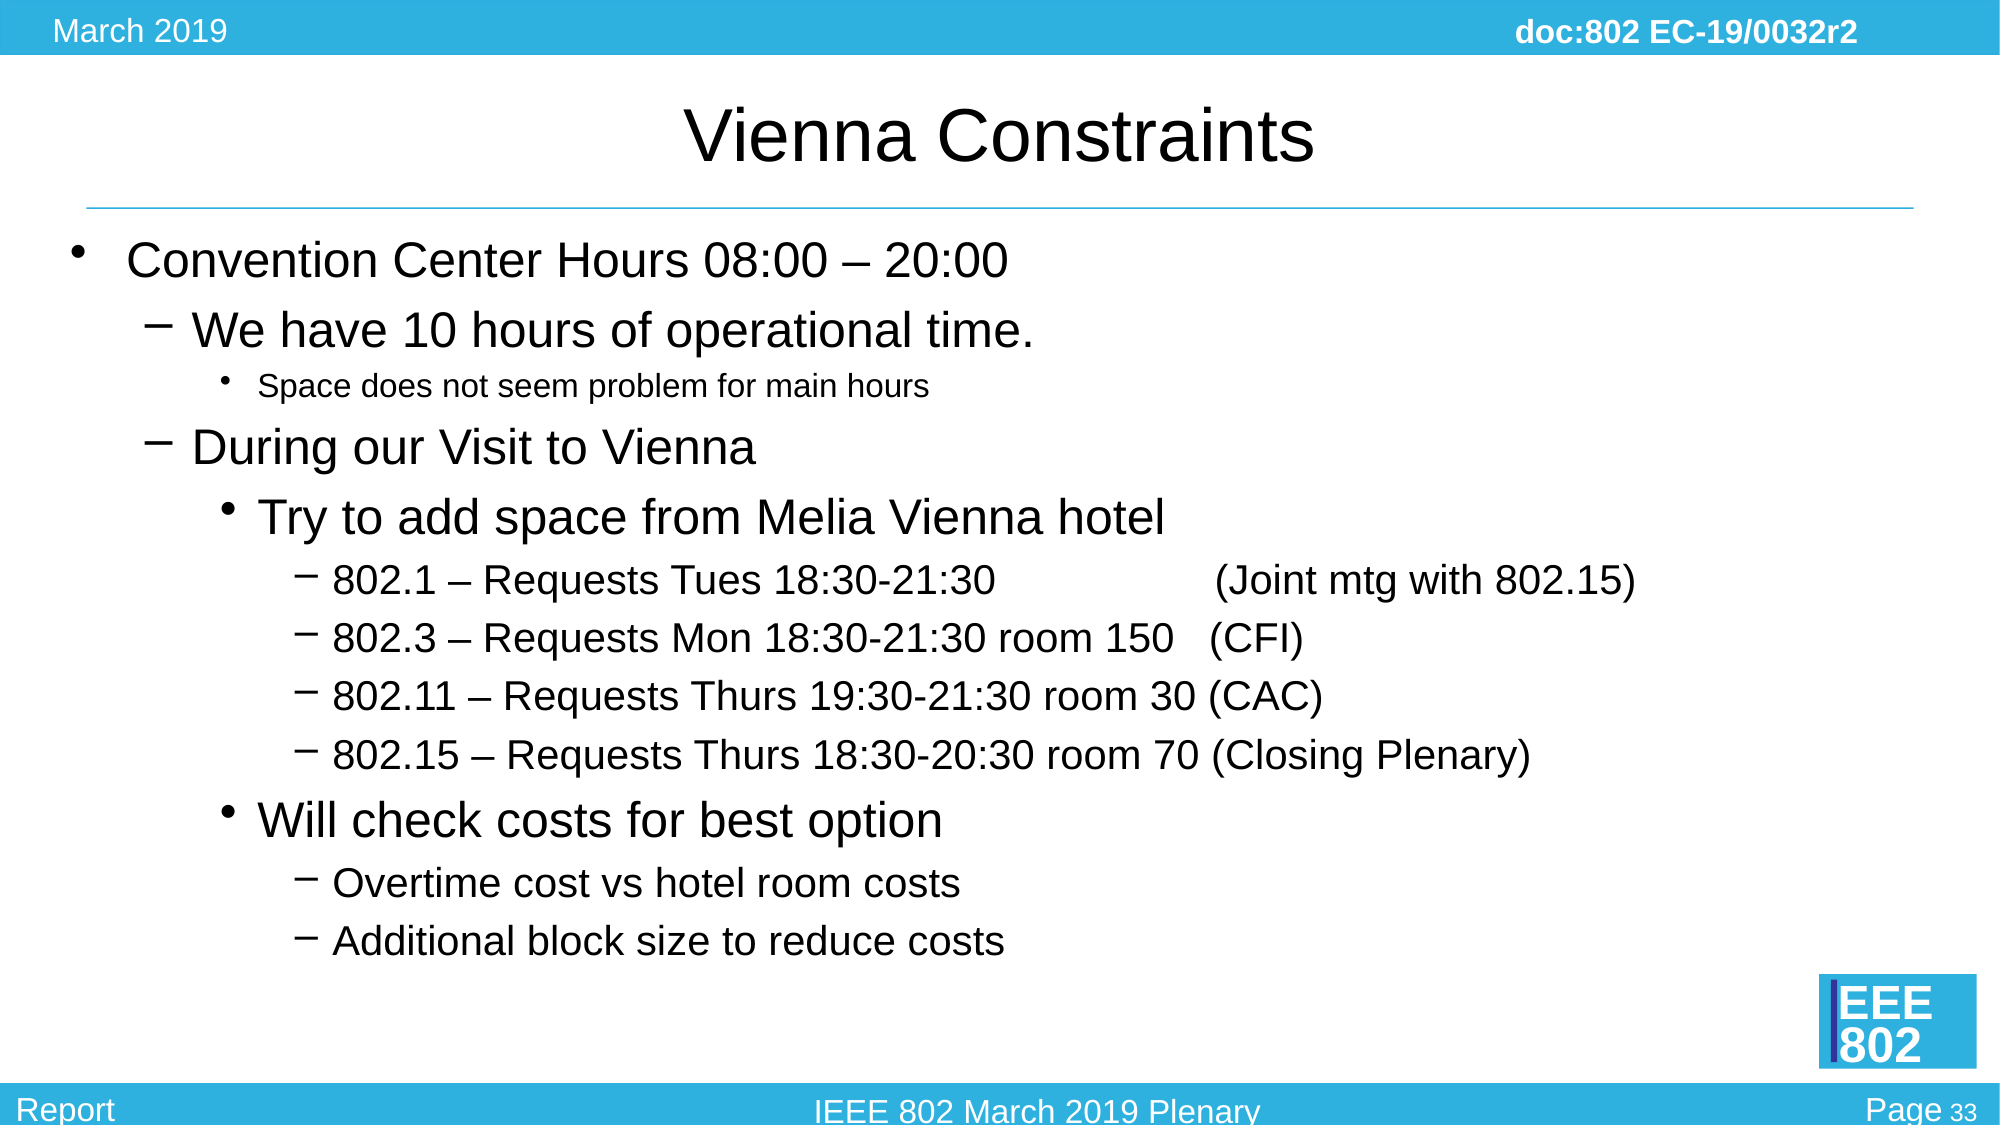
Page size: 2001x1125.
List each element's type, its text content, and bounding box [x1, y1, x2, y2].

list Convention Center Hours 08:00 – 20:00 We have 10 hours of operational time. Space does not seem problem for main hours During our Visit to Vienna Try to add space from Melia Vienna hotel 802.1 – Requests Tues 18:30-21:30 (Joint mtg with 802.15) 802.3 – Requests Mon 18:30-21:30 room 150 (CFI) 802.11 – Requests Thurs 19:30-21:30 room 30 (CAC) 802.15 – Requests Thurs 18:30-20:30 room 70 (Closing Plenary) Will check costs for best option Overtime cost vs hotel room costs Additional block size to reduce costs [54, 220, 1813, 1059]
title Vienna Constraints [99, 66, 1900, 197]
